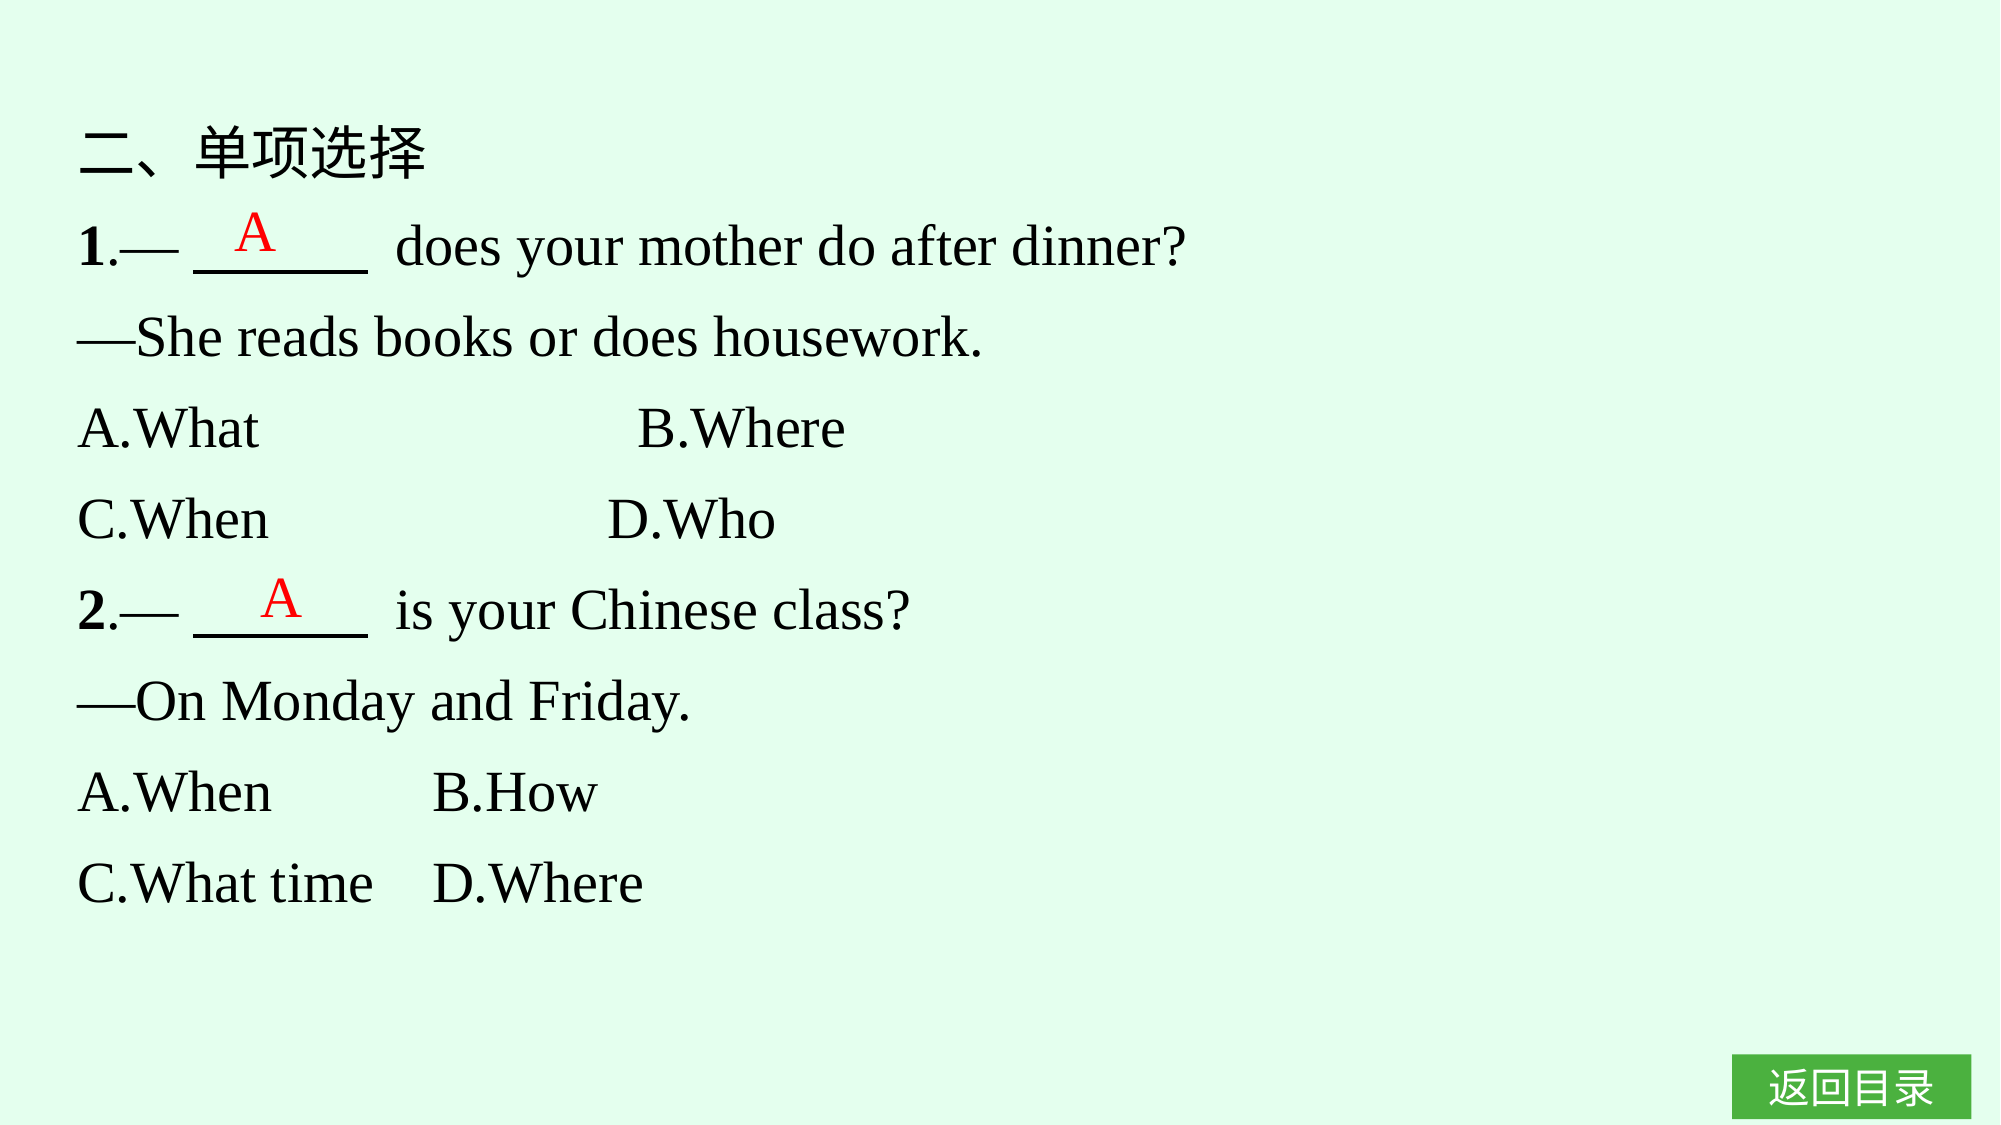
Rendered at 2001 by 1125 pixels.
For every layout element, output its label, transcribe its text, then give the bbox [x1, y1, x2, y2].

text_box A [219, 185, 303, 271]
text_box 二、单项选择 1.— does your mother do after dinner? —She reads books or does housework. A.What B.Where C.When D.Who 2.— is your Chinese class? —On Monday and Friday. A.When B.How C.What time D.Where [62, 88, 1938, 922]
text_box A [245, 551, 329, 637]
